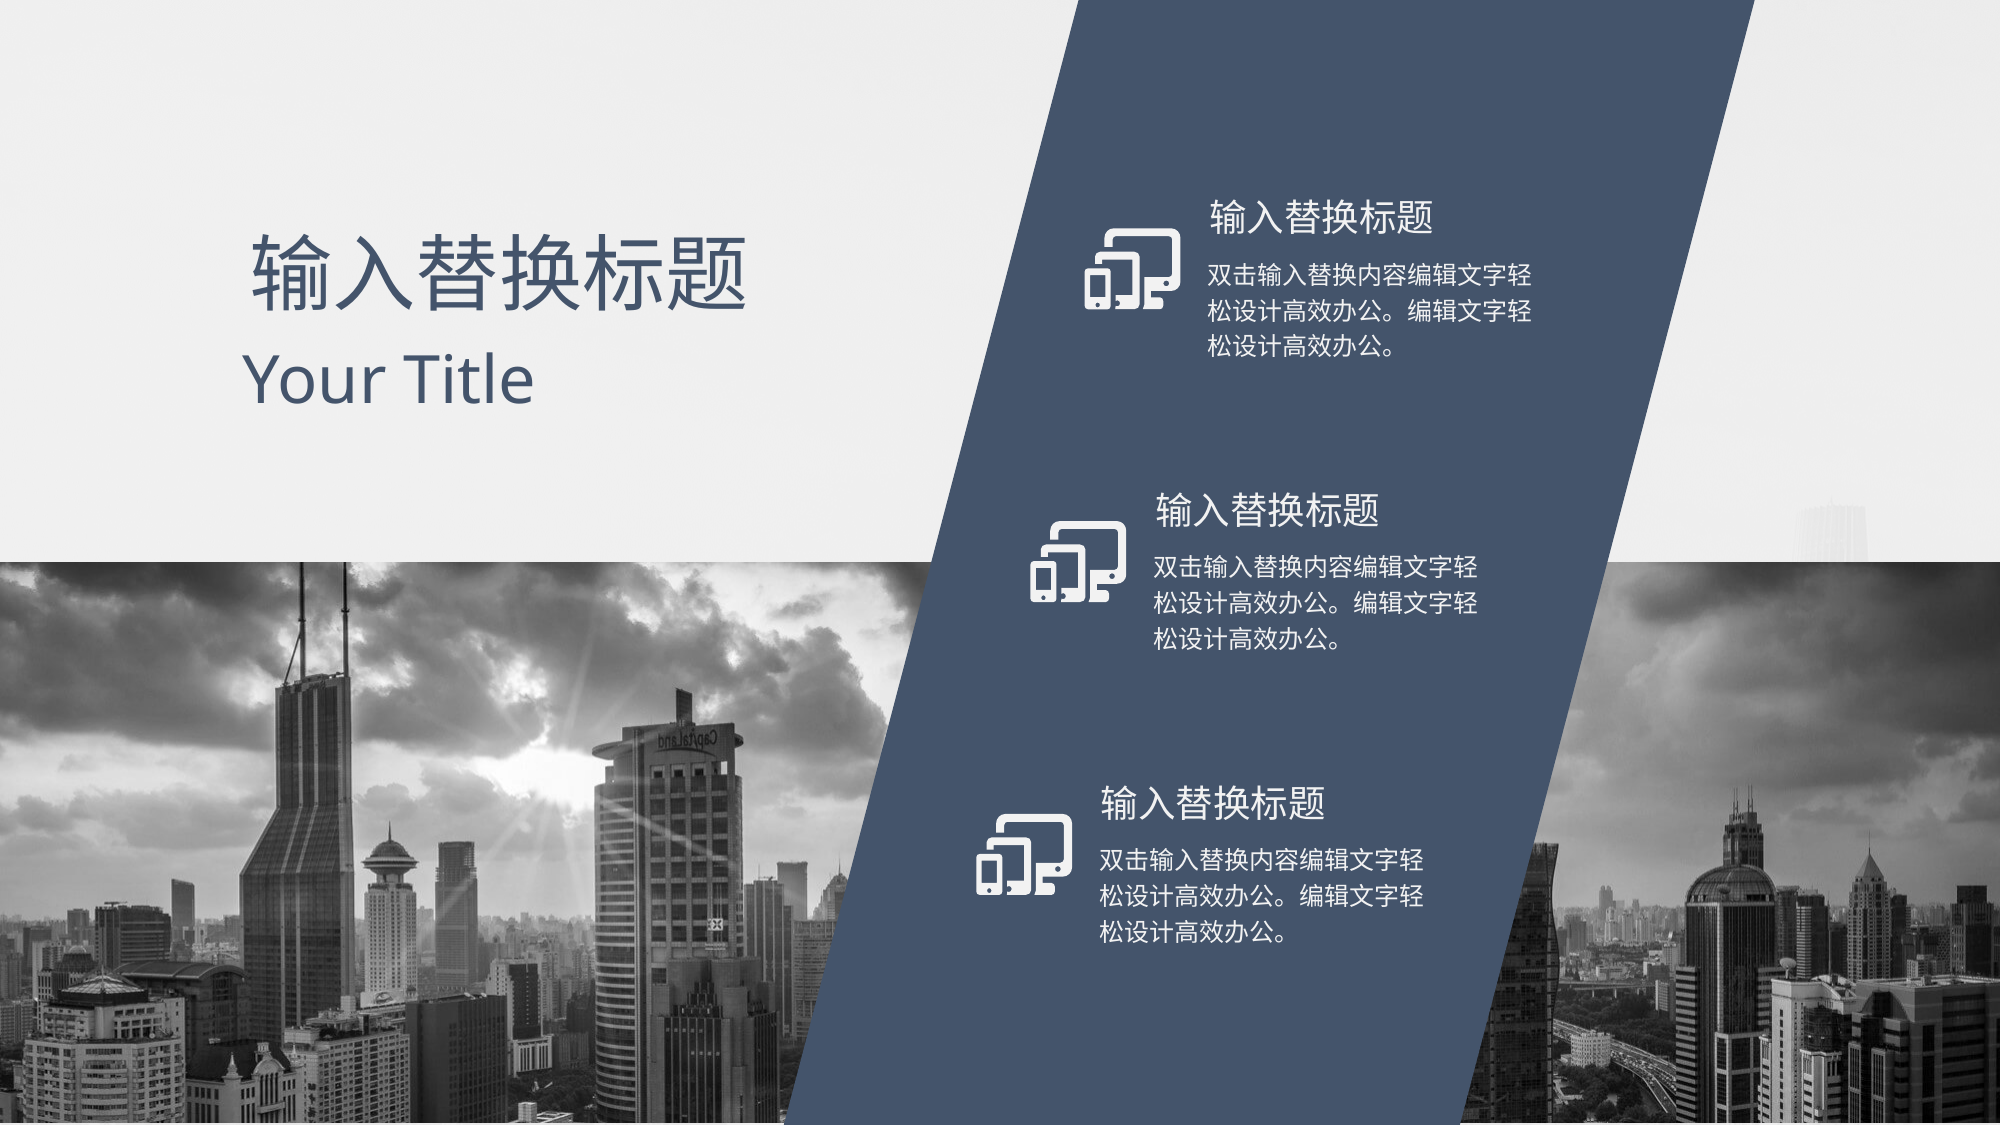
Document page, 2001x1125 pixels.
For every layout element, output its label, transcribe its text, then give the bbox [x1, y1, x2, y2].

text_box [1030, 479, 1508, 663]
text_box 输入替换标题 [195, 213, 764, 329]
text_box [930, 0, 1756, 562]
picture [0, 562, 2000, 1123]
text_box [976, 772, 1454, 956]
text_box Your Title [228, 329, 552, 425]
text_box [1084, 186, 1563, 370]
